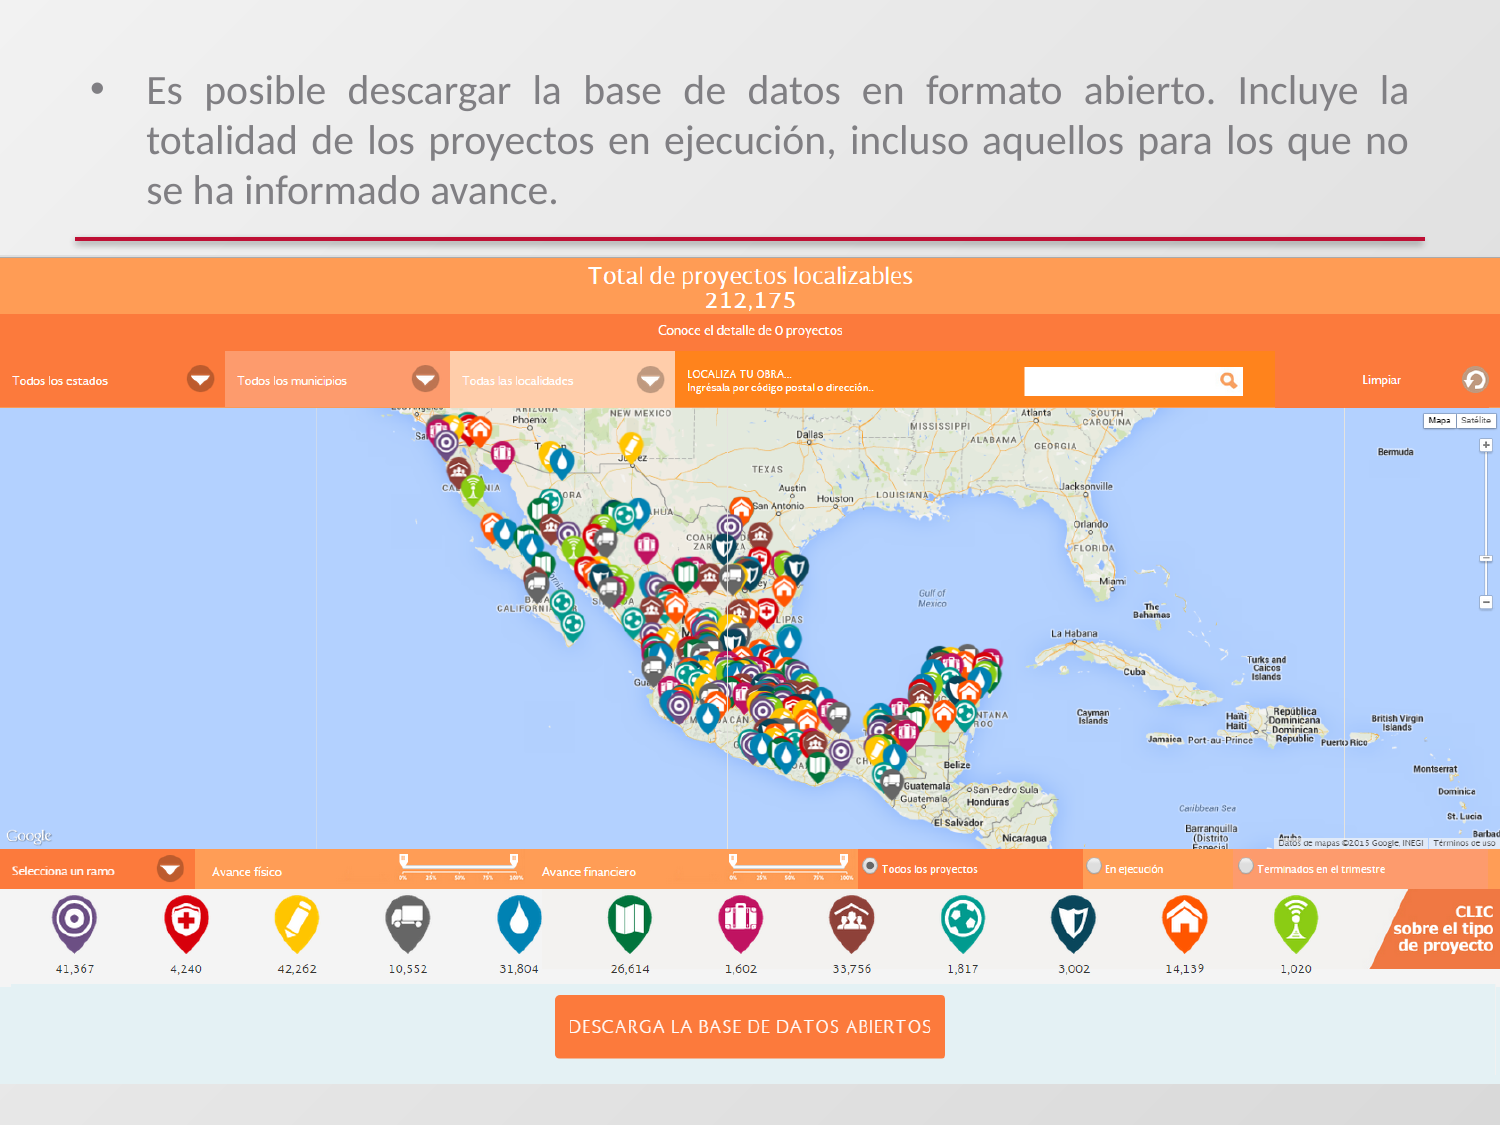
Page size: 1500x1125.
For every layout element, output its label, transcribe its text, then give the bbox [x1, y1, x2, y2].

title Es posible descargar la base de datos en formato abierto. Incluye la totalidad de los proyectos en ejecución, incluso aquellos para los que no se ha informado avance. [75, 44, 1425, 232]
picture [0, 255, 1500, 1085]
